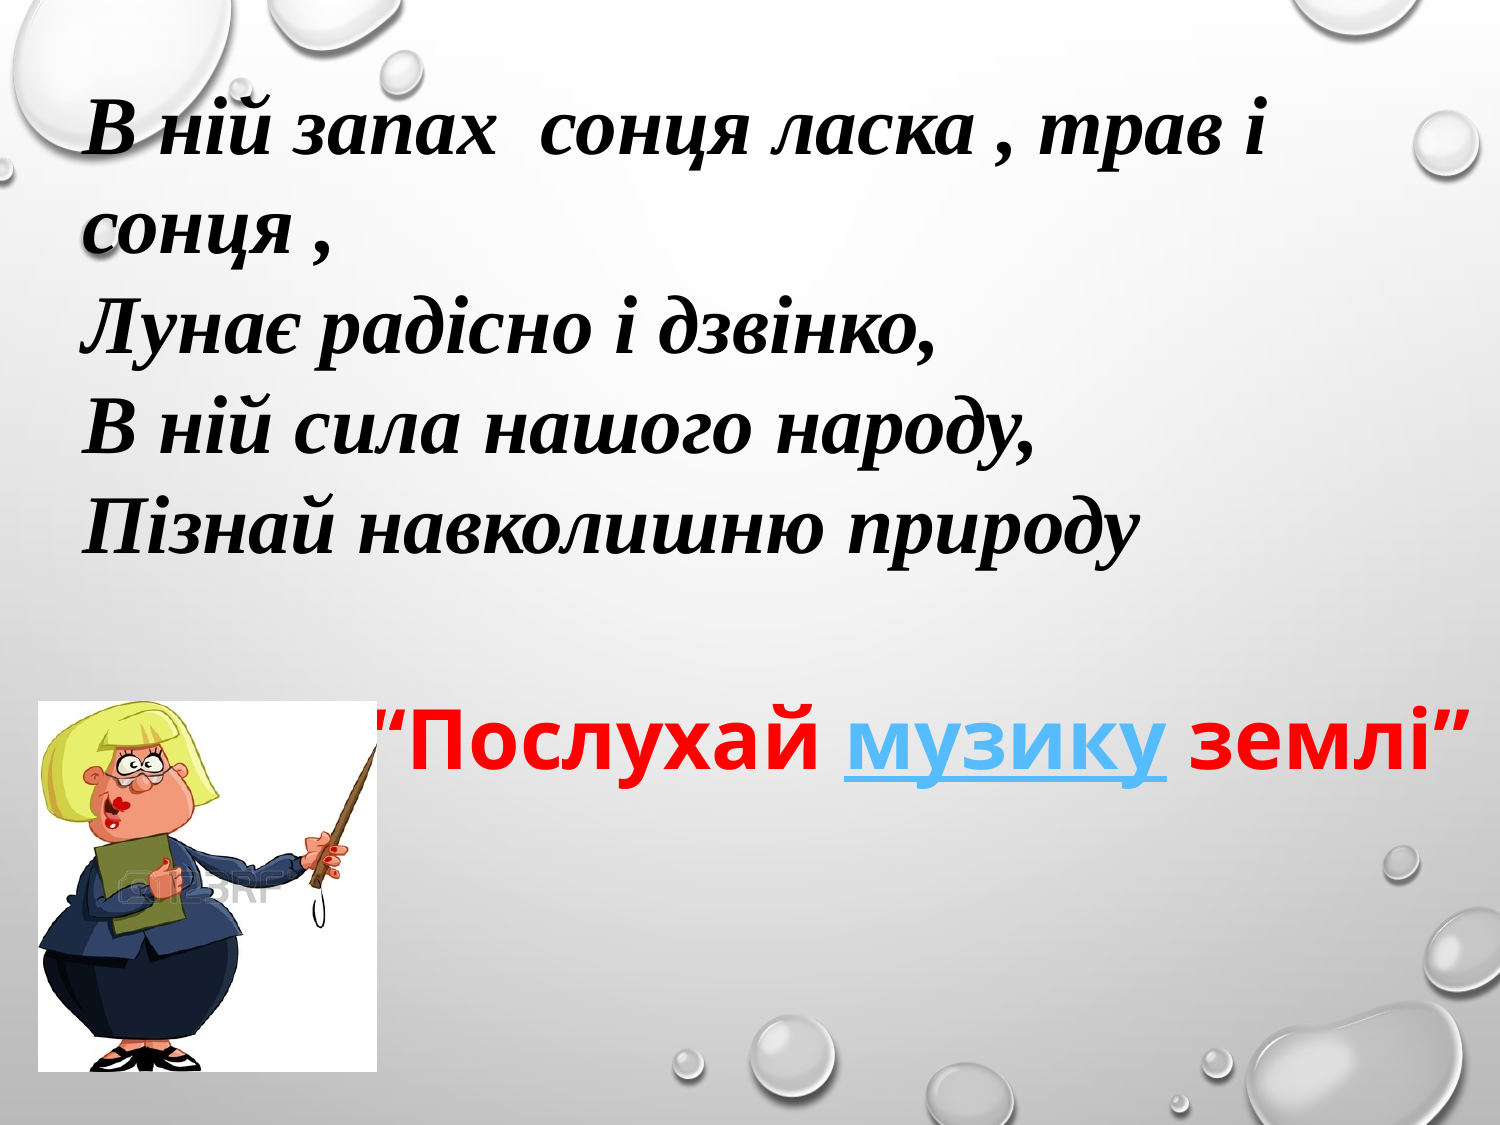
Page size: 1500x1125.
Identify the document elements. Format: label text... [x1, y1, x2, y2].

picture [0, 0, 1500, 1125]
text_box “Послухай музику землі” [354, 678, 1486, 808]
text_box В ній запах сонця ласка , трав і сонця , Лунає радісно і дзвінко, В ній сила нашого народу, Пізнай навколишню природу [67, 63, 1465, 578]
